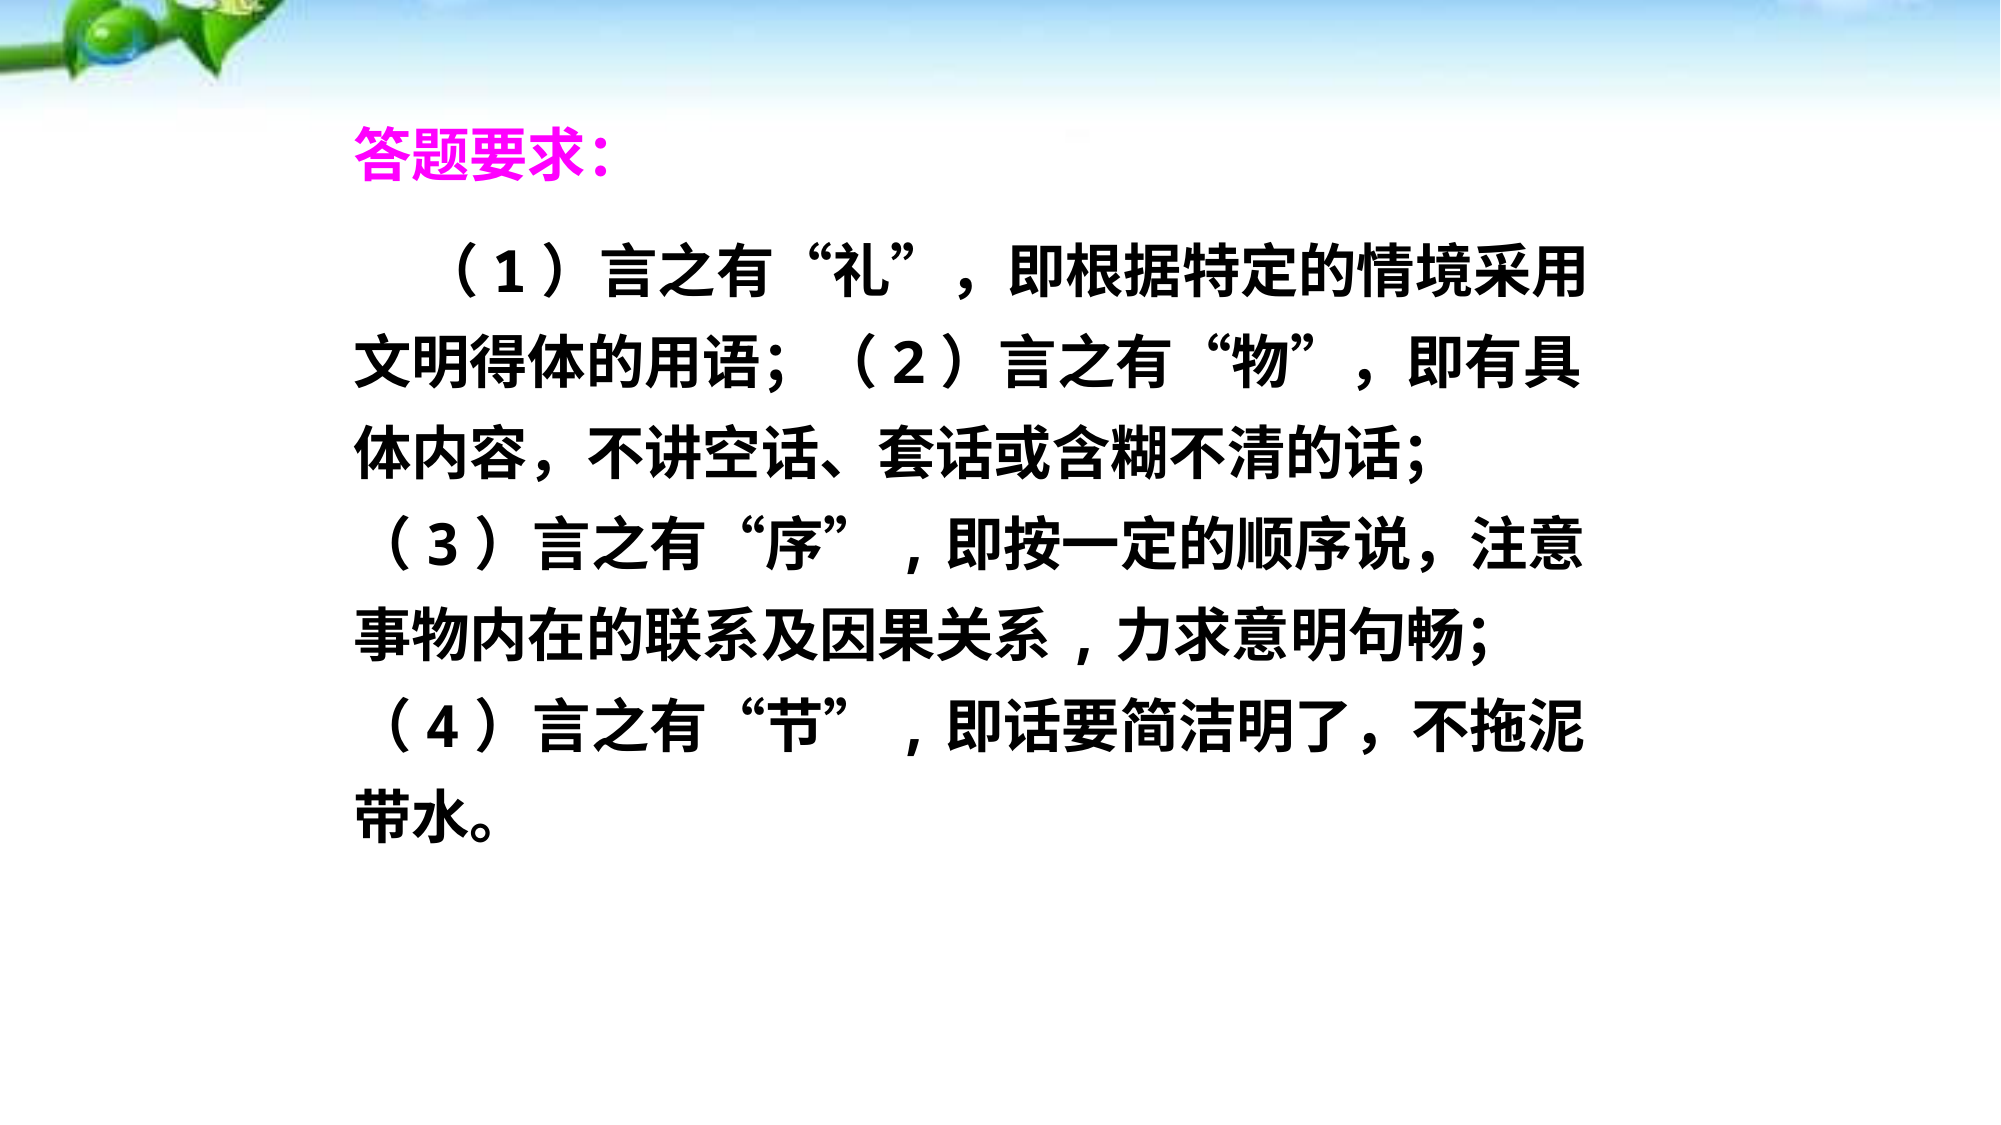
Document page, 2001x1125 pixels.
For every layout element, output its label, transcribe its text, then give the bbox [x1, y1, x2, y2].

picture [0, 0, 2001, 1125]
text_box 答题要求： （1）言之有“礼”，即根据特定的情境采用文明得体的用语；（2）言之有“物”，即有具体内容，不讲空话、套话或含糊不清的话；（3）言之有“序”,即按一定的顺序说，注意事物内在的联系及因果关系,力求意明句畅；（4）言之有“节”,即话要简洁明了，不拖泥带水。 [338, 89, 1650, 858]
